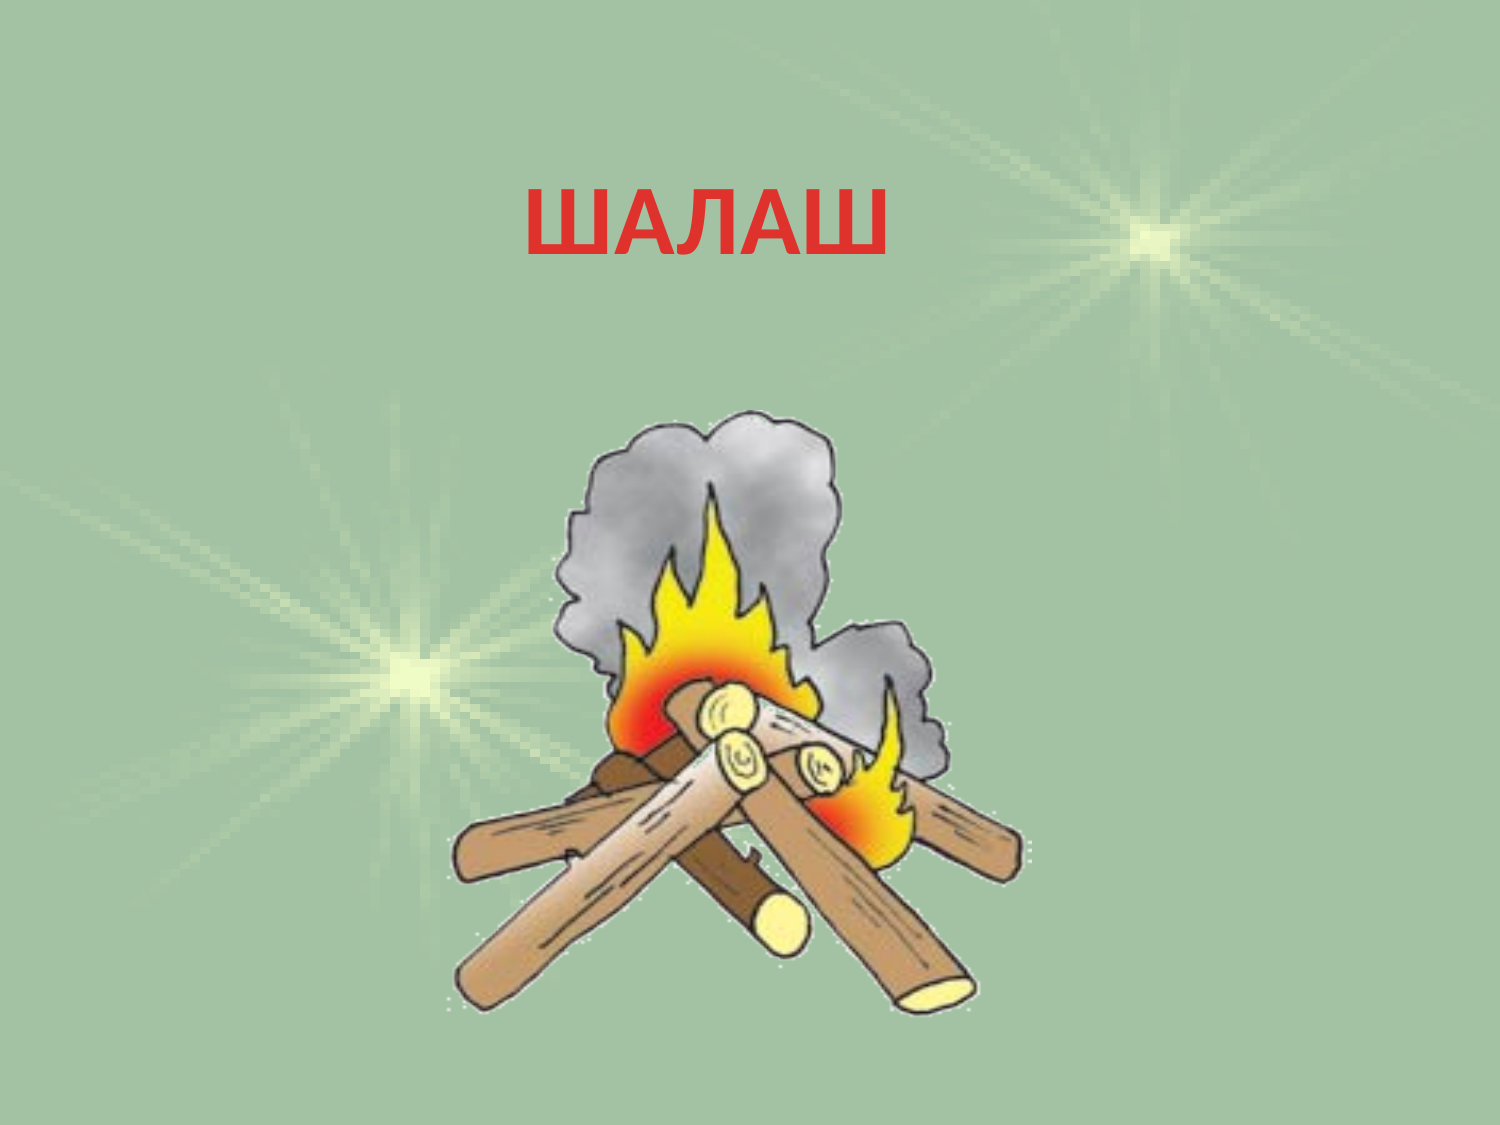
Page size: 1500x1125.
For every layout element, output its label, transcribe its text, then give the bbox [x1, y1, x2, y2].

picture [0, 0, 1500, 1125]
title ШАЛАШ [70, 93, 1346, 335]
